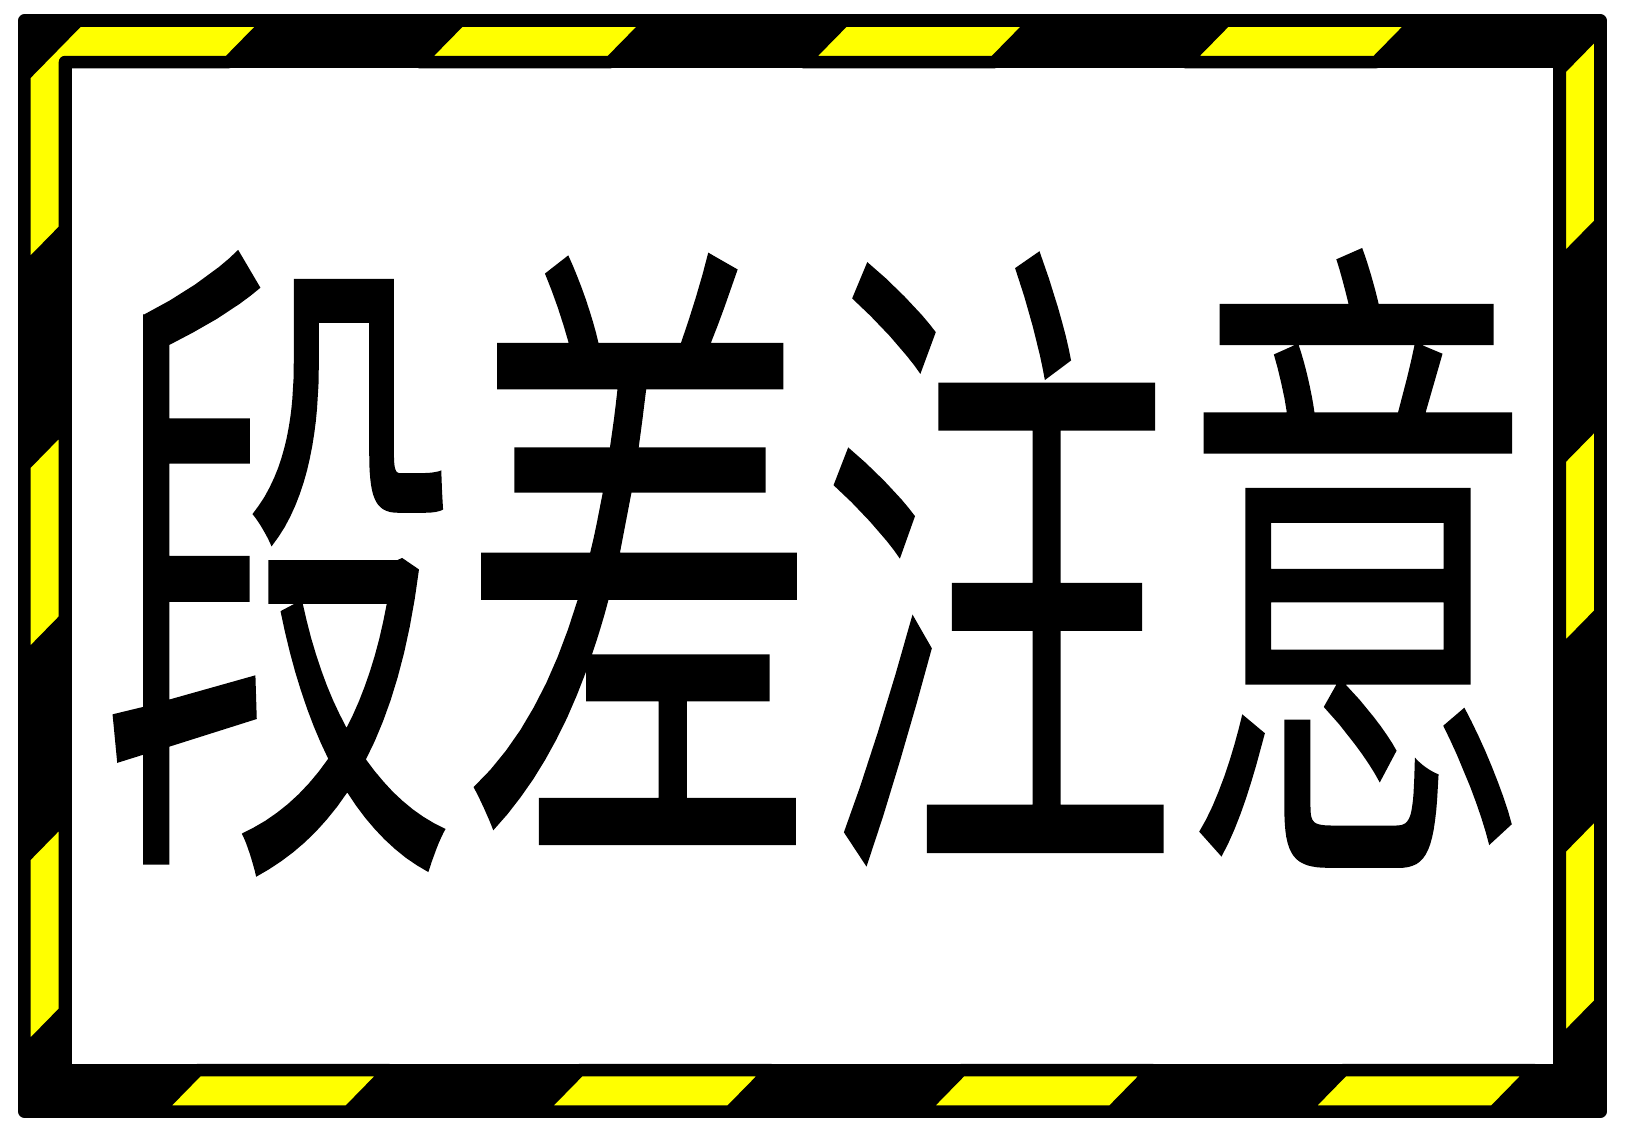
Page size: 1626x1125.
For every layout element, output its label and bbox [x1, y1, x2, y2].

text_box [24, 20, 1601, 1112]
